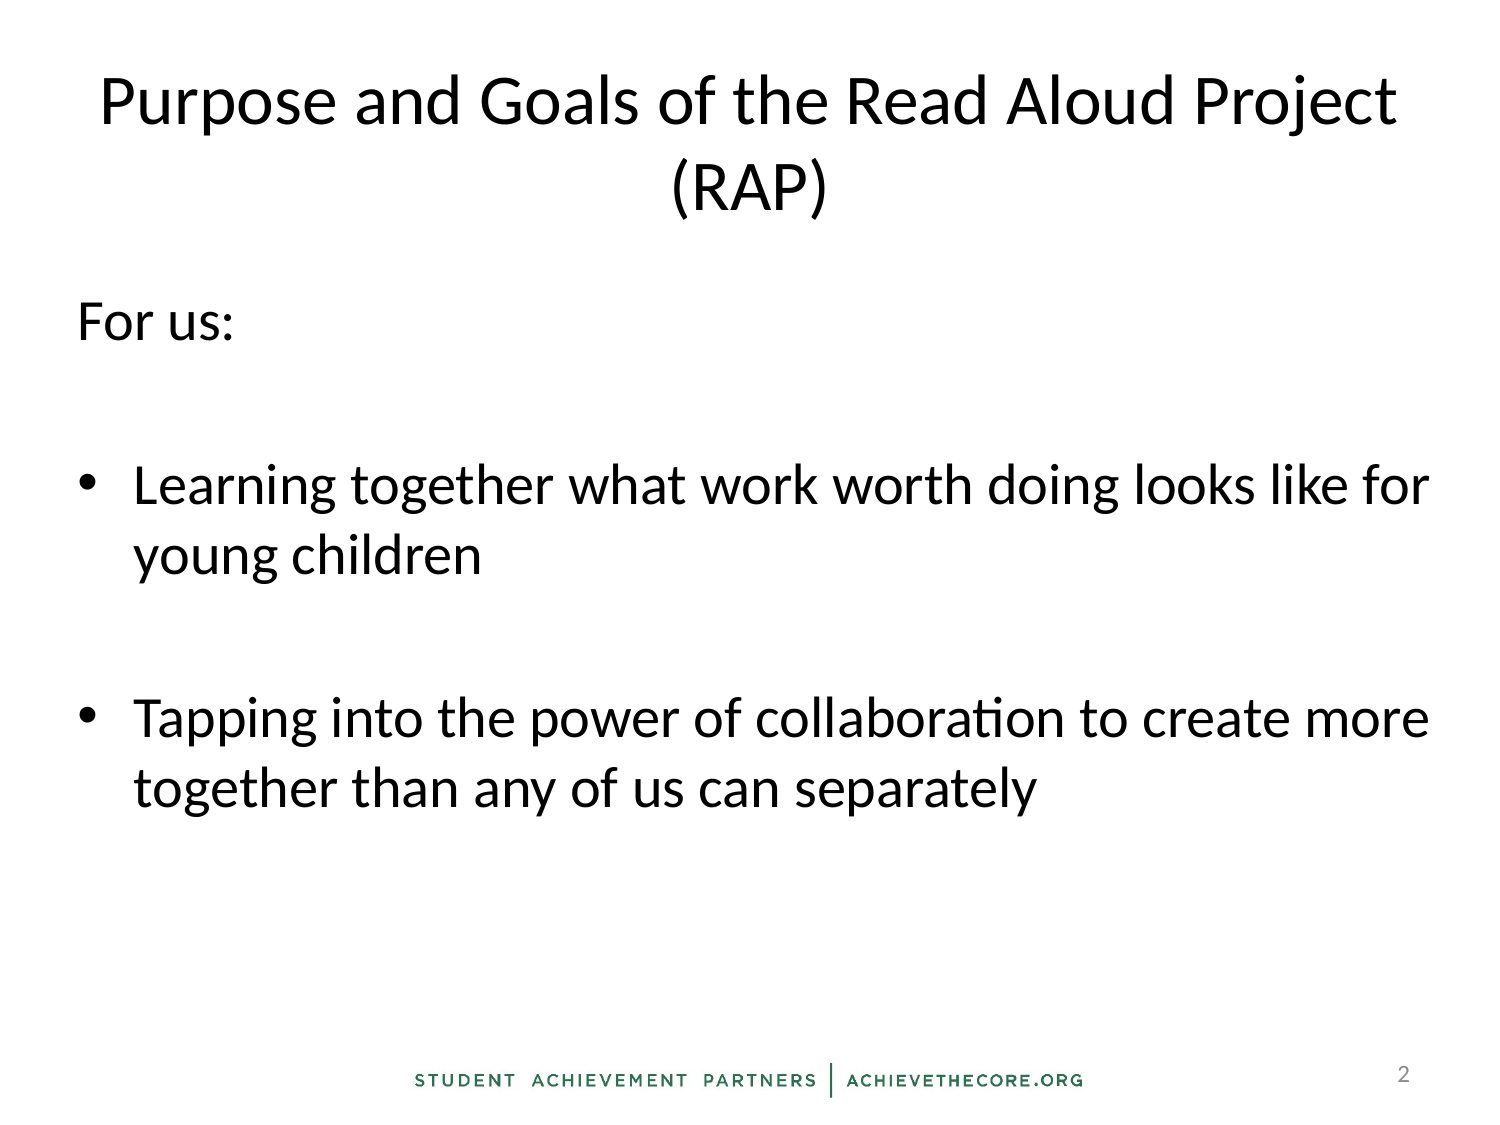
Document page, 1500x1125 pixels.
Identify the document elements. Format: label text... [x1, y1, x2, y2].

picture [399, 1057, 1101, 1102]
title Purpose and Goals of the Read Aloud Project (RAP) [75, 45, 1425, 233]
slide_number 2 [1074, 1042, 1425, 1103]
list For us: Learning together what work worth doing looks like for young children Tapping into the power of collaboration to create more together than any of us can separately [62, 275, 1488, 713]
